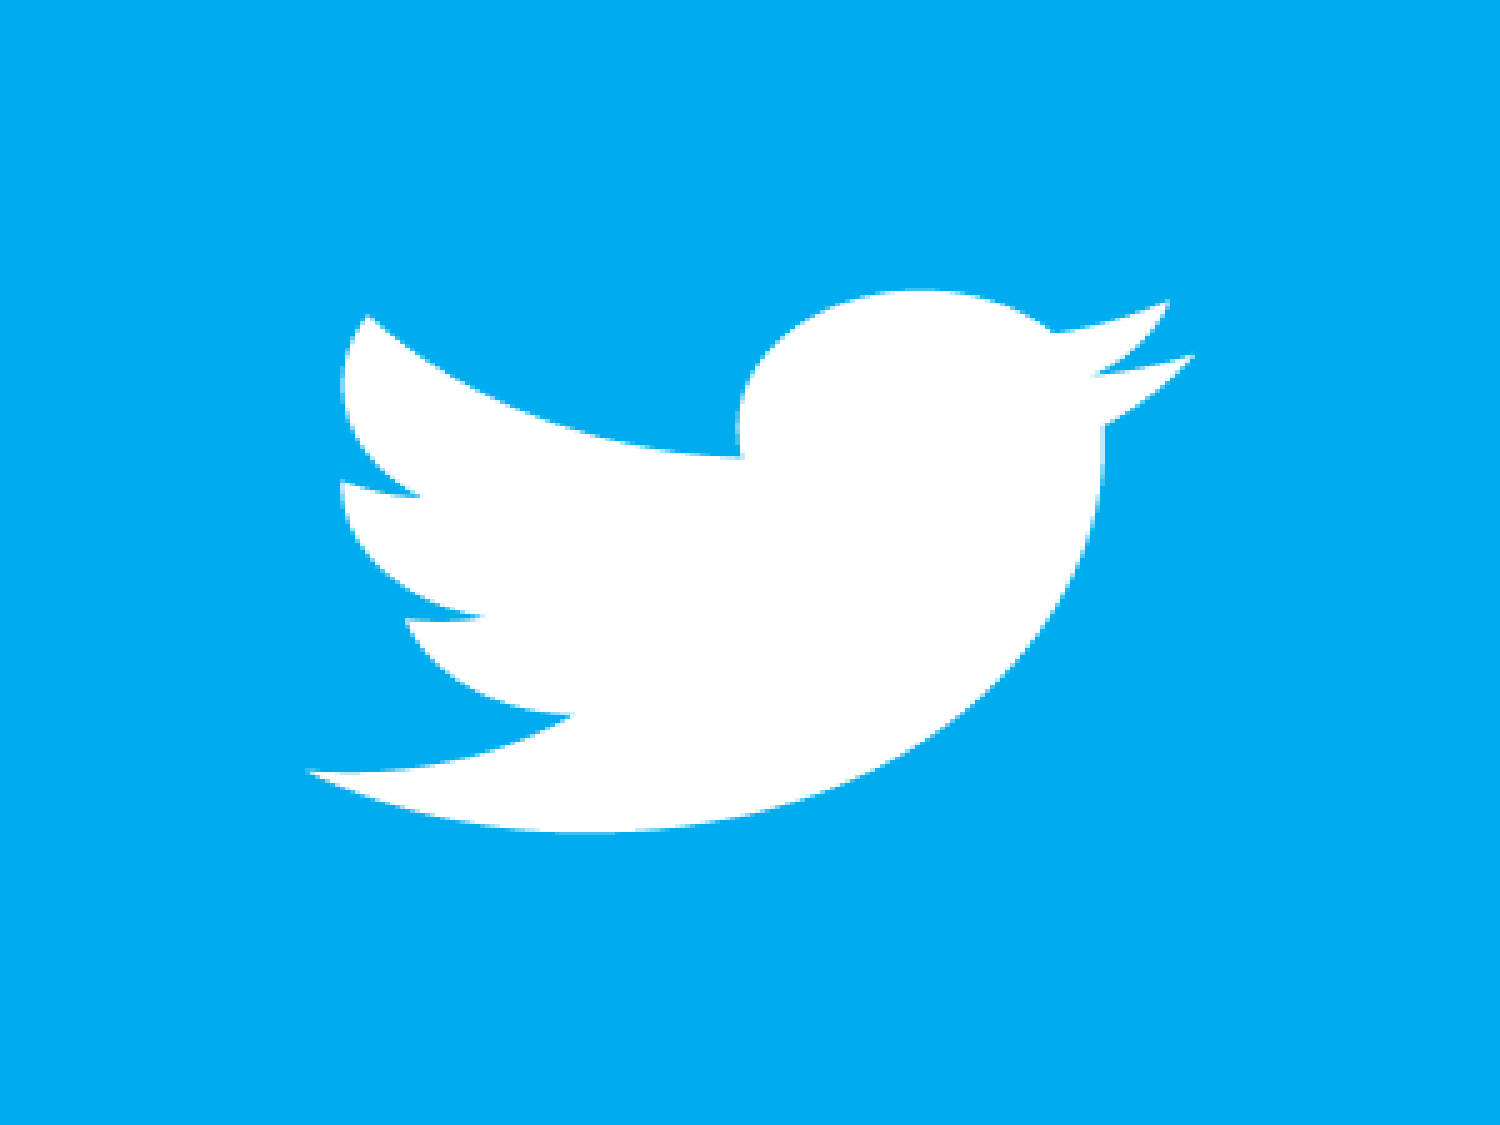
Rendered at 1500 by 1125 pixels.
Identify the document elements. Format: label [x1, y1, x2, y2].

picture [306, 289, 1194, 834]
